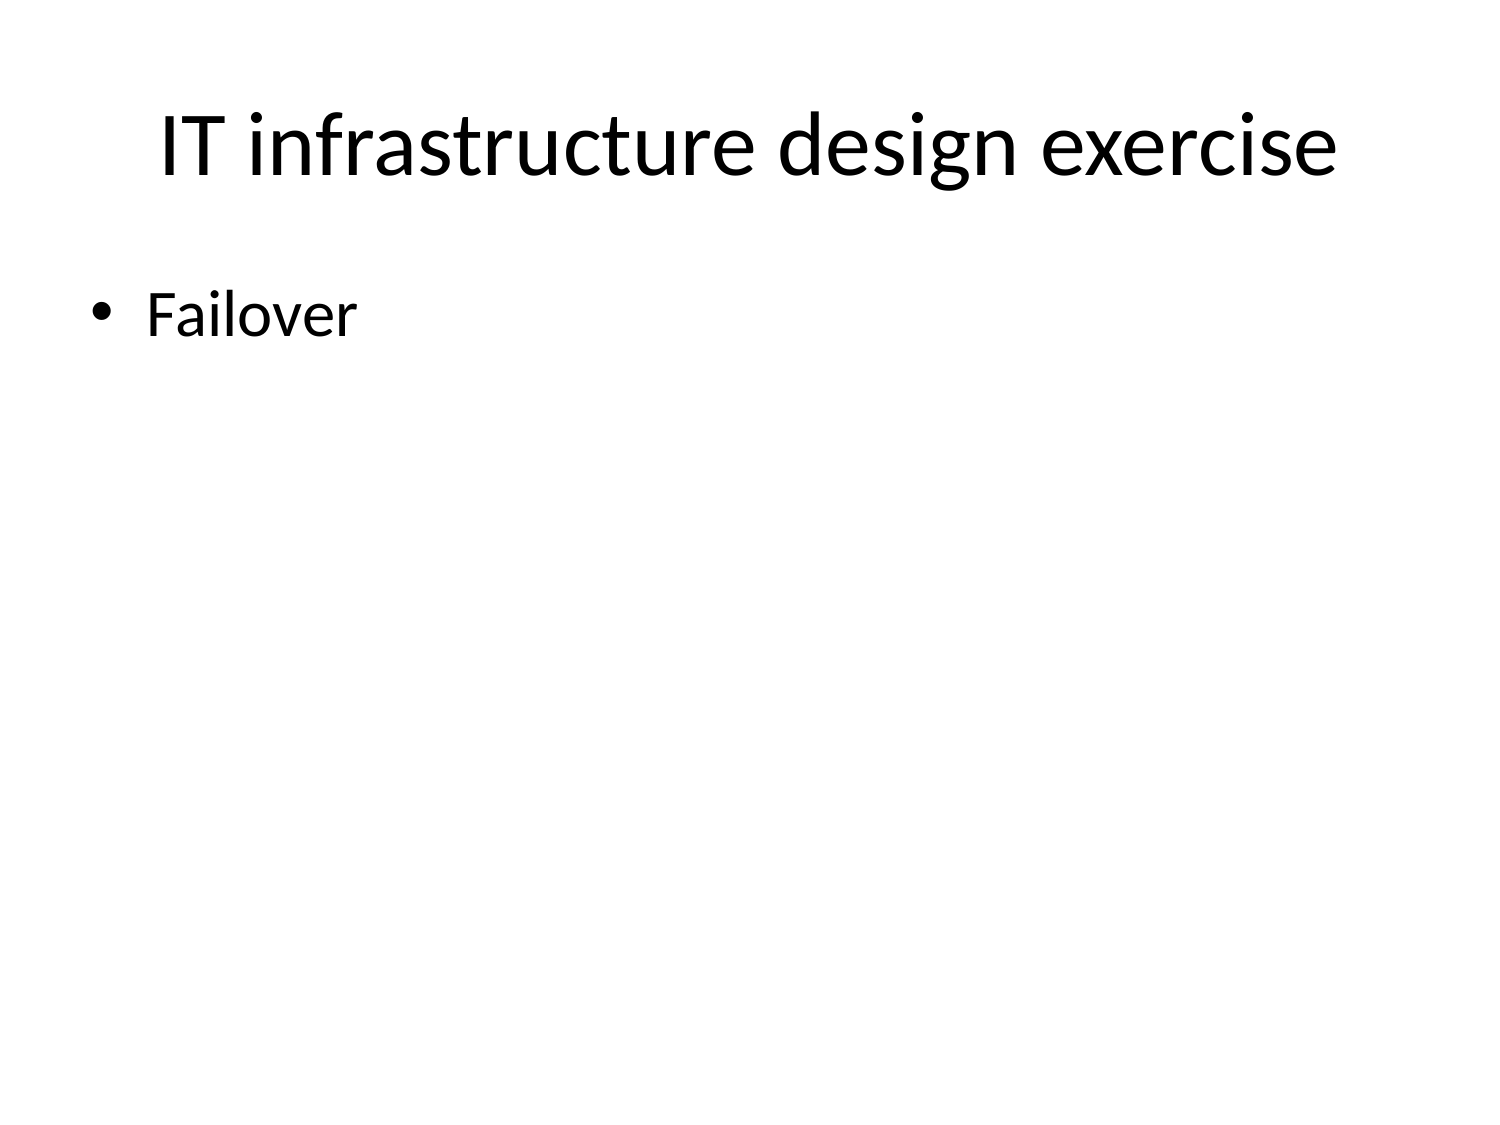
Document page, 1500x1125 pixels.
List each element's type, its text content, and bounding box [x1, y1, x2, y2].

title IT infrastructure design exercise [74, 44, 1426, 233]
list Failover [74, 262, 1426, 1006]
